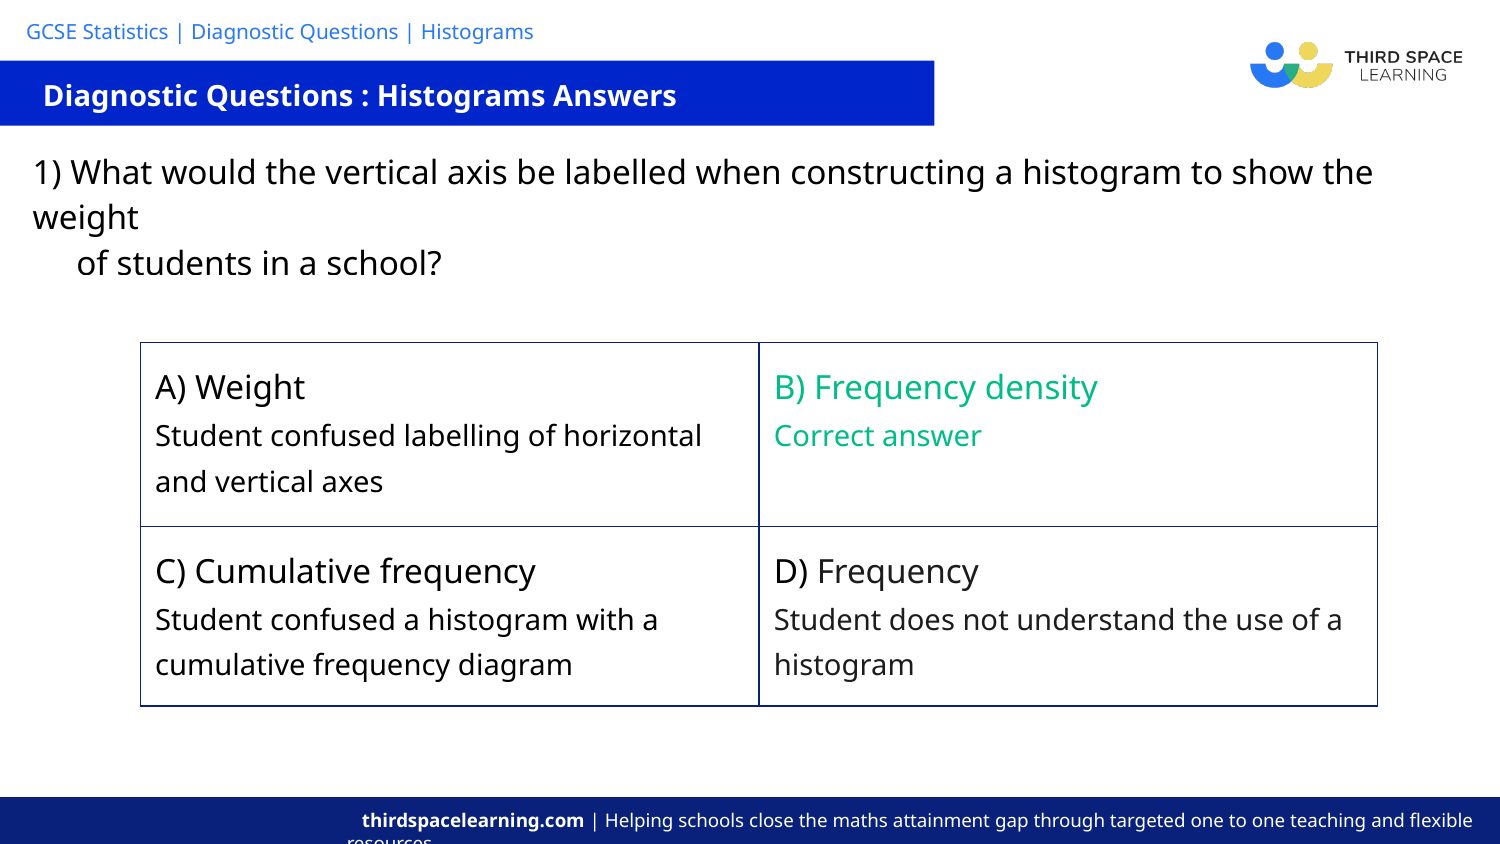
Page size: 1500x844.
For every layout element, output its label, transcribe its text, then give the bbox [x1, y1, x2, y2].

table_header A) Weight Student confused labelling of horizontal and vertical axes [141, 343, 758, 526]
table_header 1) What would the vertical axis be labelled when constructing a histogram to show the weight of students in a school? [19, 142, 1474, 275]
text_box Diagnostic Questions : Histograms Answers [27, 61, 778, 127]
table_header B) Frequency density Correct answer [760, 343, 1377, 526]
table_cell D) Frequency Student does not understand the use of a histogram [760, 527, 1377, 705]
table_cell C) Cumulative frequency Student confused a histogram with a cumulative frequency diagram [141, 527, 758, 705]
picture [1250, 33, 1465, 99]
